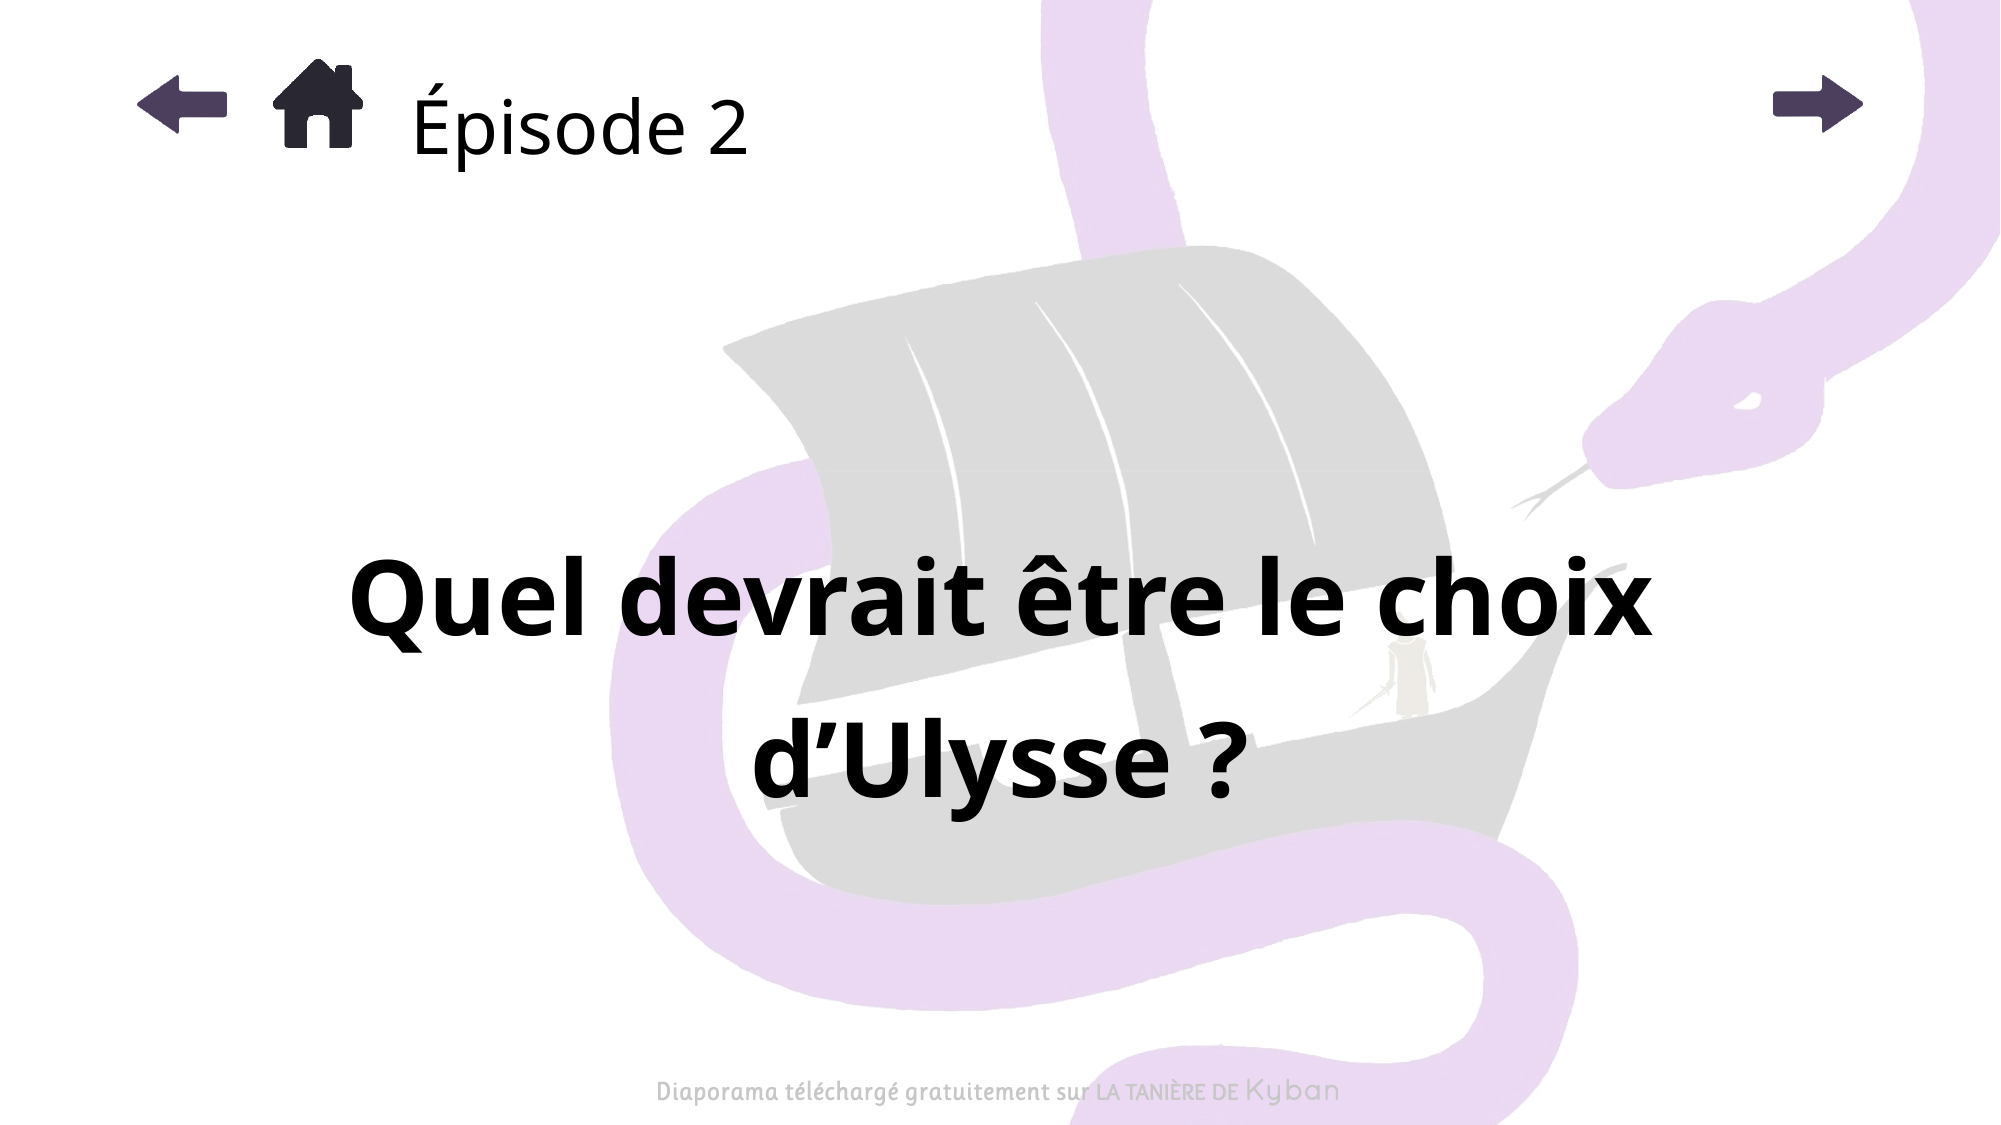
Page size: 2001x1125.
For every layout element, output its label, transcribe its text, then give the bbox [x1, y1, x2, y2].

list Quel devrait être le choix d’Ulysse ? [137, 299, 1863, 1014]
title Épisode 2 [395, 59, 1863, 202]
picture [0, 0, 2001, 1125]
